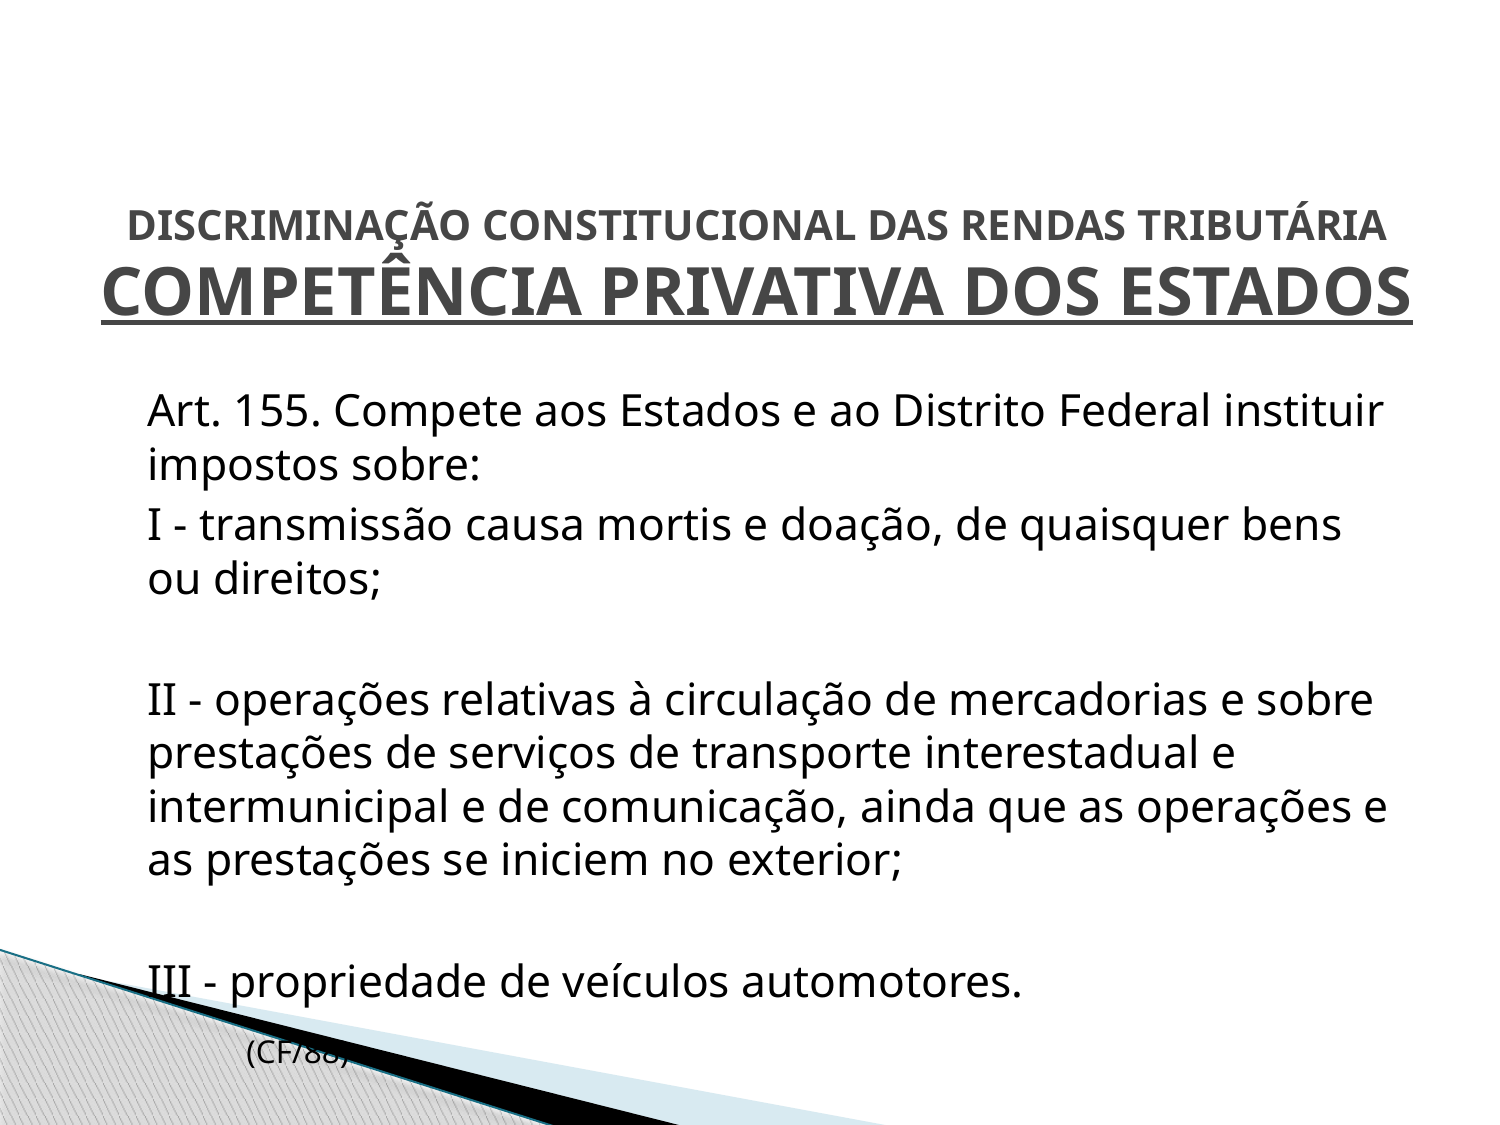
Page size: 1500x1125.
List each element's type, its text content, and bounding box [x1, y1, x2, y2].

list Art. 155. Compete aos Estados e ao Distrito Federal instituir impostos sobre: I - transmissão causa mortis e doação, de quaisquer bens ou direitos; II - operações relativas à circulação de mercadorias e sobre prestações de serviços de transporte interestadual e intermunicipal e de comunicação, ainda que as operações e as prestações se iniciem no exterior; III - propriedade de veículos automotores. (CF/88) [75, 375, 1425, 1090]
title DISCRIMINAÇÃO CONSTITUCIONAL DAS RENDAS TRIBUTÁRIA COMPETÊNCIA PRIVATIVA DOS ESTADOS [82, 199, 1432, 329]
